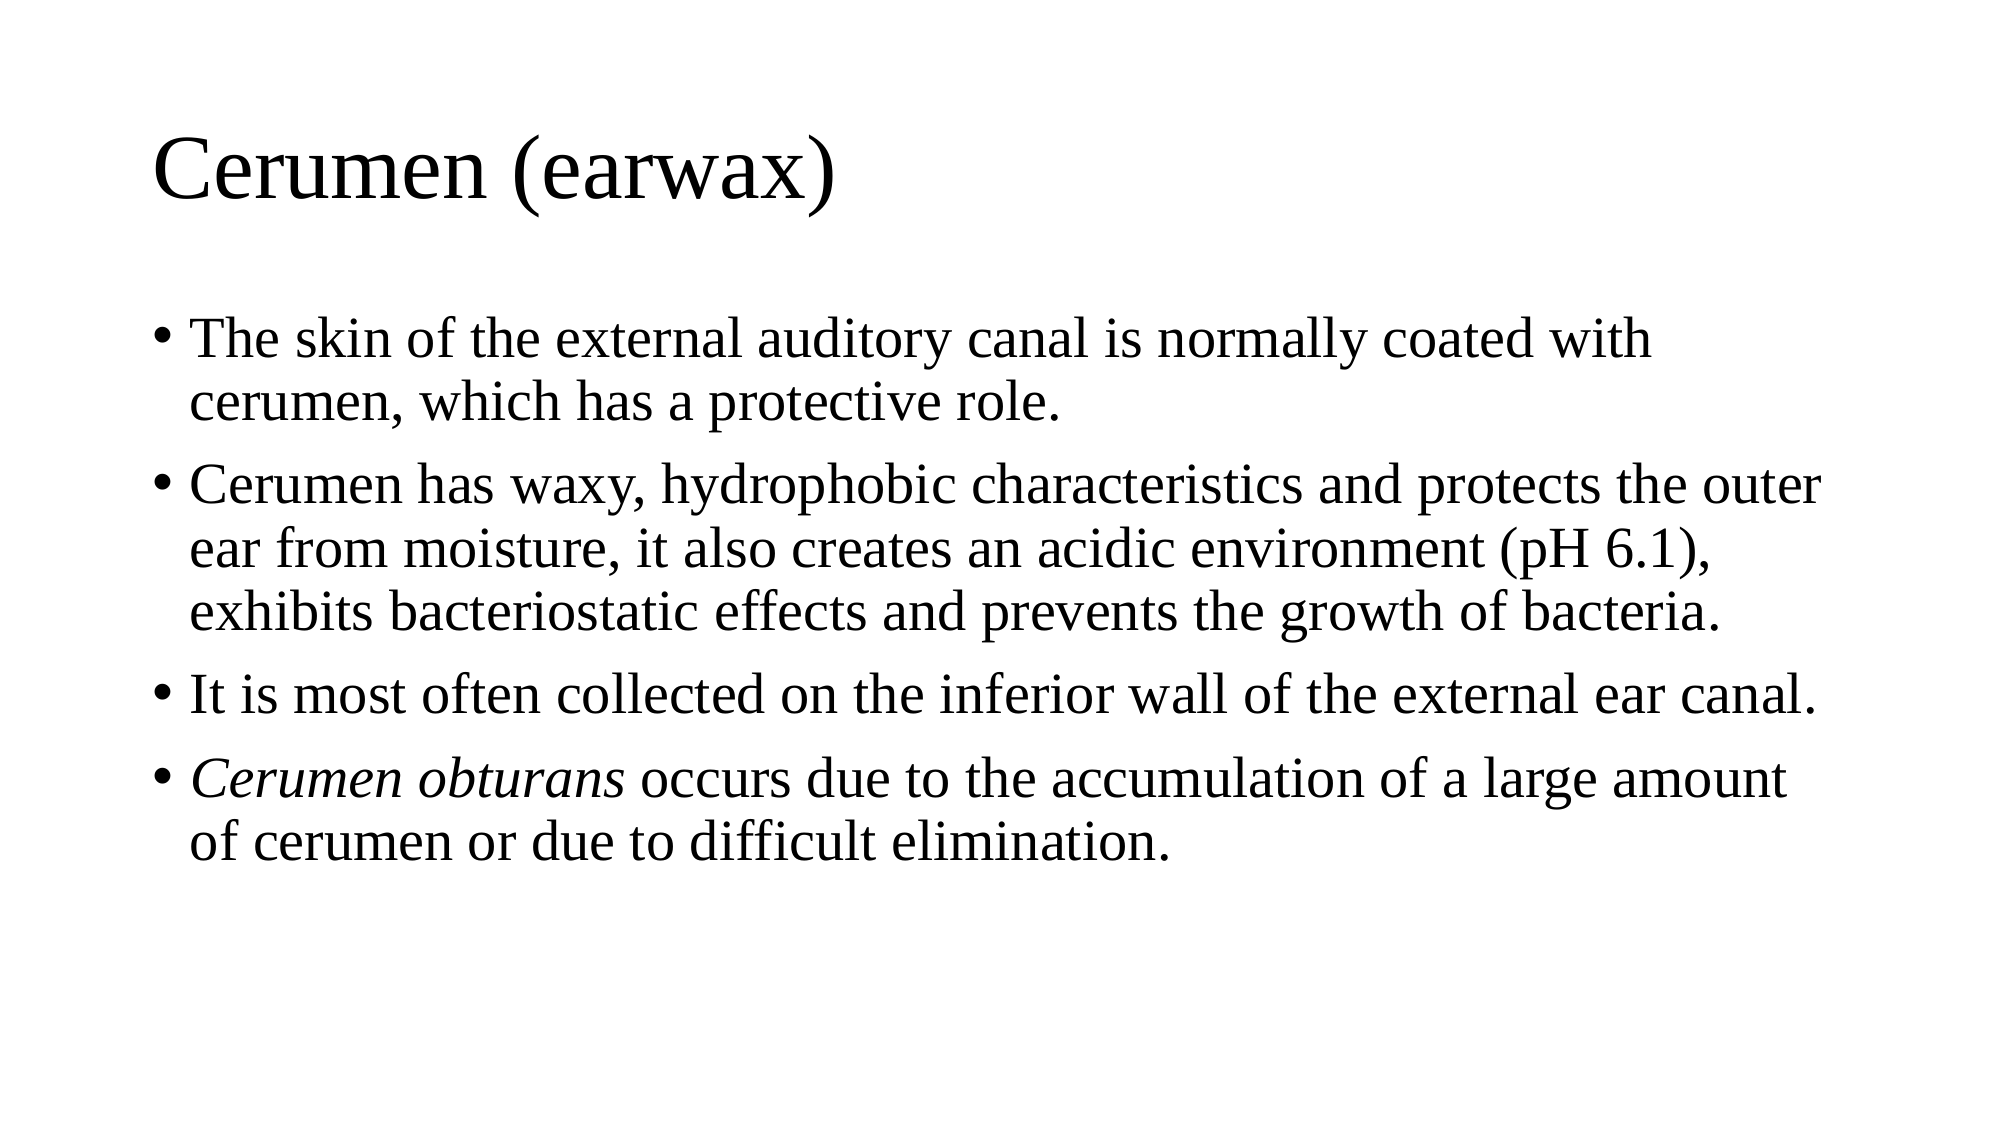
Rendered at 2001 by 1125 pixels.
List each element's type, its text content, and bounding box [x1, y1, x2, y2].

list The skin of the external auditory canal is normally coated with cerumen, which has a protective role. Cerumen has waxy, hydrophobic characteristics and protects the outer ear from moisture, it also creates an acidic environment (pH 6.1), exhibits bacteriostatic effects and prevents the growth of bacteria. It is most often collected on the inferior wall of the external ear canal. Cerumen obturans occurs due to the accumulation of a large amount of cerumen or due to difficult elimination. [137, 299, 1863, 1014]
title Cerumen (earwax) [137, 59, 1863, 278]
